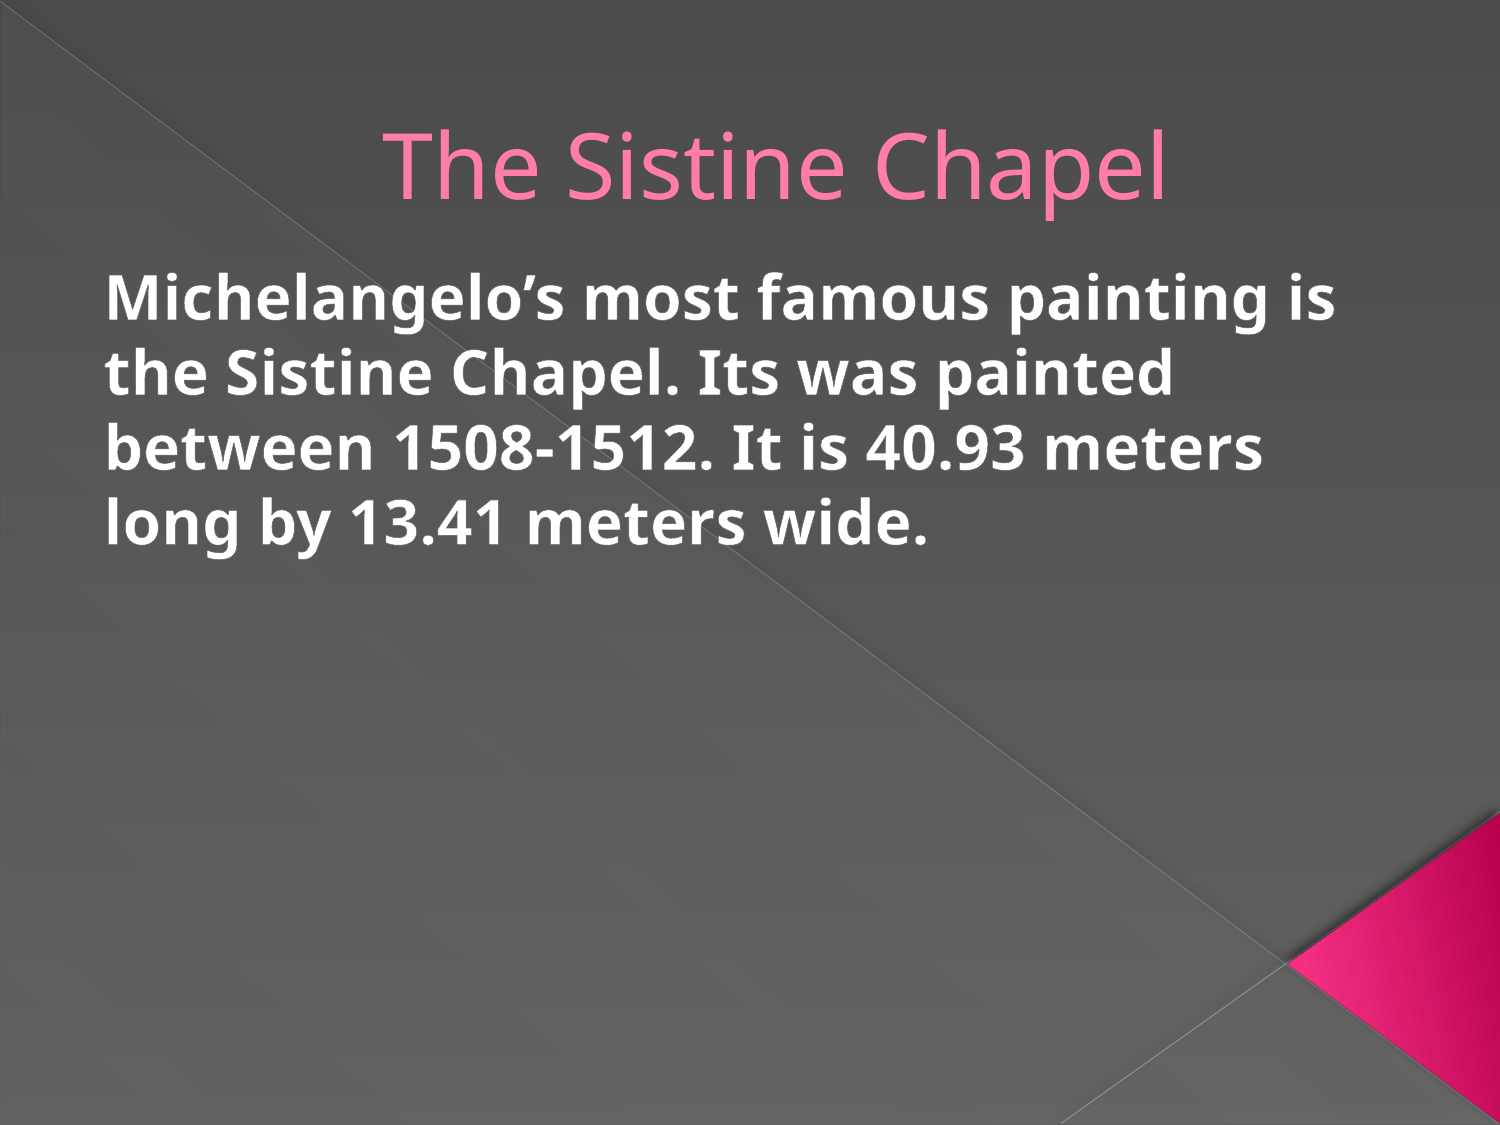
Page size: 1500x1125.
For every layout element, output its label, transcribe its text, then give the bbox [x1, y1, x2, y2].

title The Sistine Chapel [87, 62, 1411, 225]
subtitle Michelangelo’s most famous painting is the Sistine Chapel. Its was painted between 1508-1512. It is 40.93 meters long by 13.41 meters wide. [88, 249, 1412, 1075]
